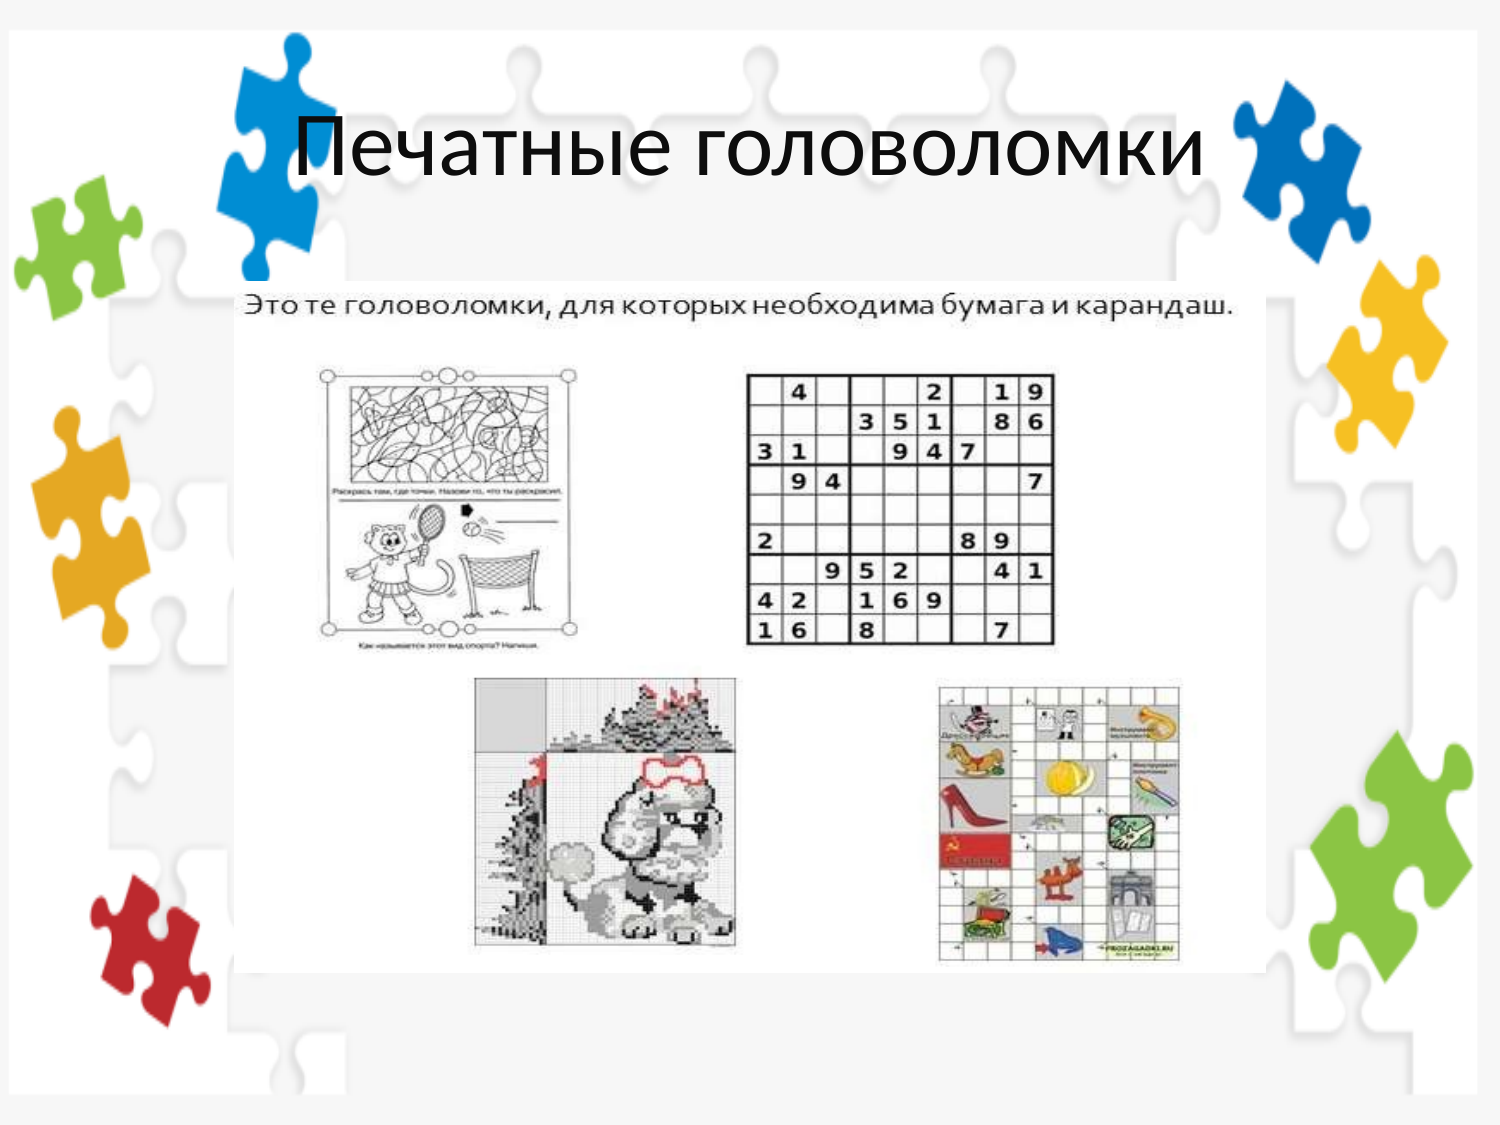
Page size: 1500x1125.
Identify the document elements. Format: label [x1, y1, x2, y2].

picture [0, 0, 1500, 1125]
list [234, 280, 1266, 973]
